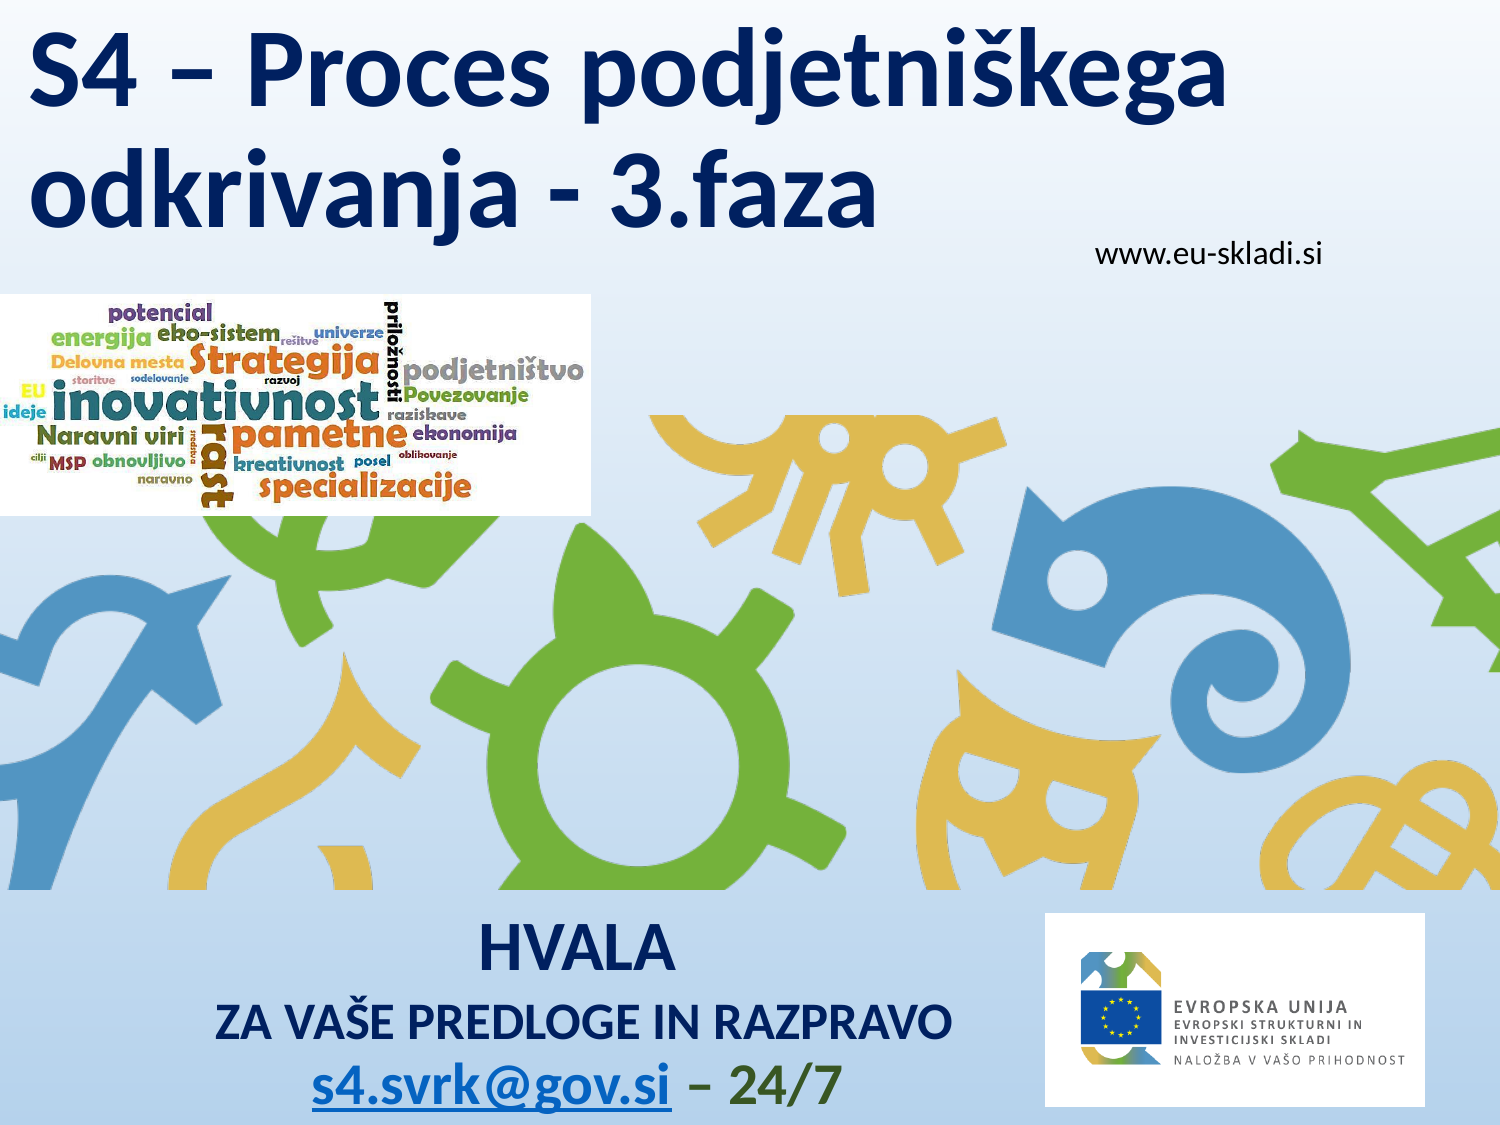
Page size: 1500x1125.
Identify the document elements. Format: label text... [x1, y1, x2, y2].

text_box HVALA ZA VAŠE PREDLOGE IN RAZPRAVO s4.svrk@gov.si – 24/7 [13, 901, 1142, 1125]
picture [1142, 913, 1425, 1107]
title S4 – Proces podjetniškega odkrivanja - 3.faza [13, 25, 1472, 236]
picture [0, 294, 1500, 890]
